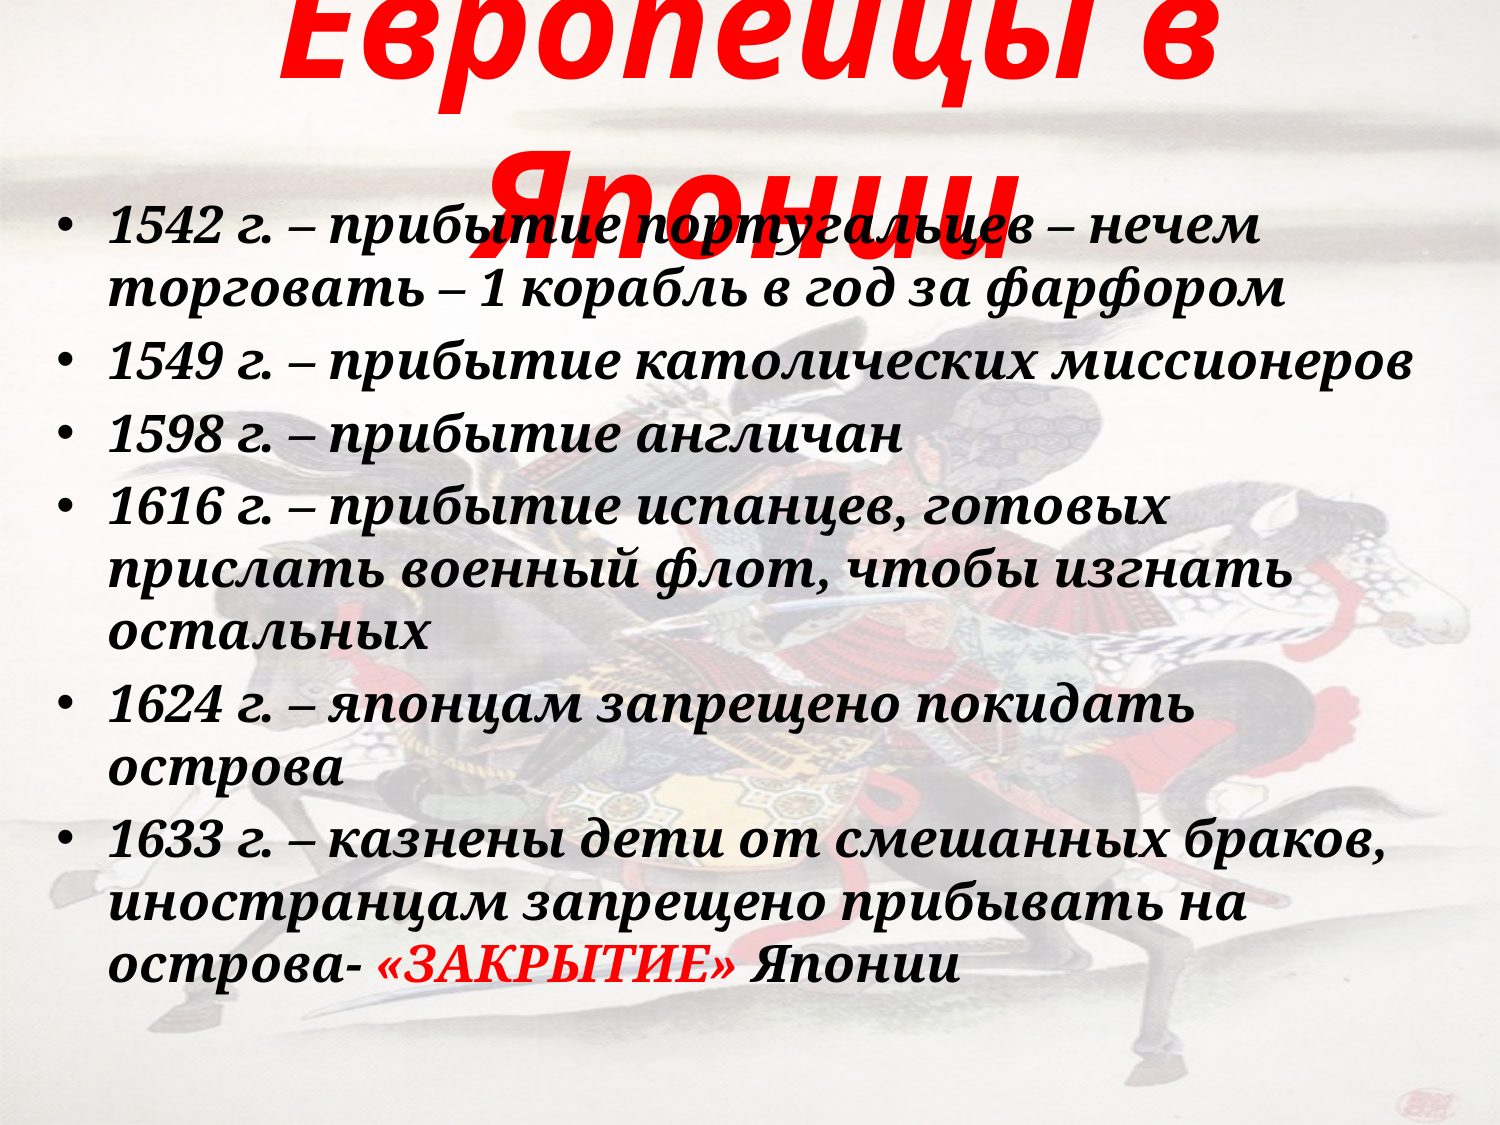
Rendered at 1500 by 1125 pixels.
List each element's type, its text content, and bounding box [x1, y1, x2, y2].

title Европейцы в Японии [75, 45, 1425, 173]
list 1542 г. – прибытие португальцев – нечем торговать – 1 корабль в год за фарфором 1549 г. – прибытие католических миссионеров 1598 г. – прибытие англичан 1616 г. – прибытие испанцев, готовых прислать военный флот, чтобы изгнать остальных 1624 г. – японцам запрещено покидать острова 1633 г. – казнены дети от смешанных браков, иностранцам запрещено прибывать на острова- «ЗАКРЫТИЕ» Японии [41, 184, 1447, 1071]
